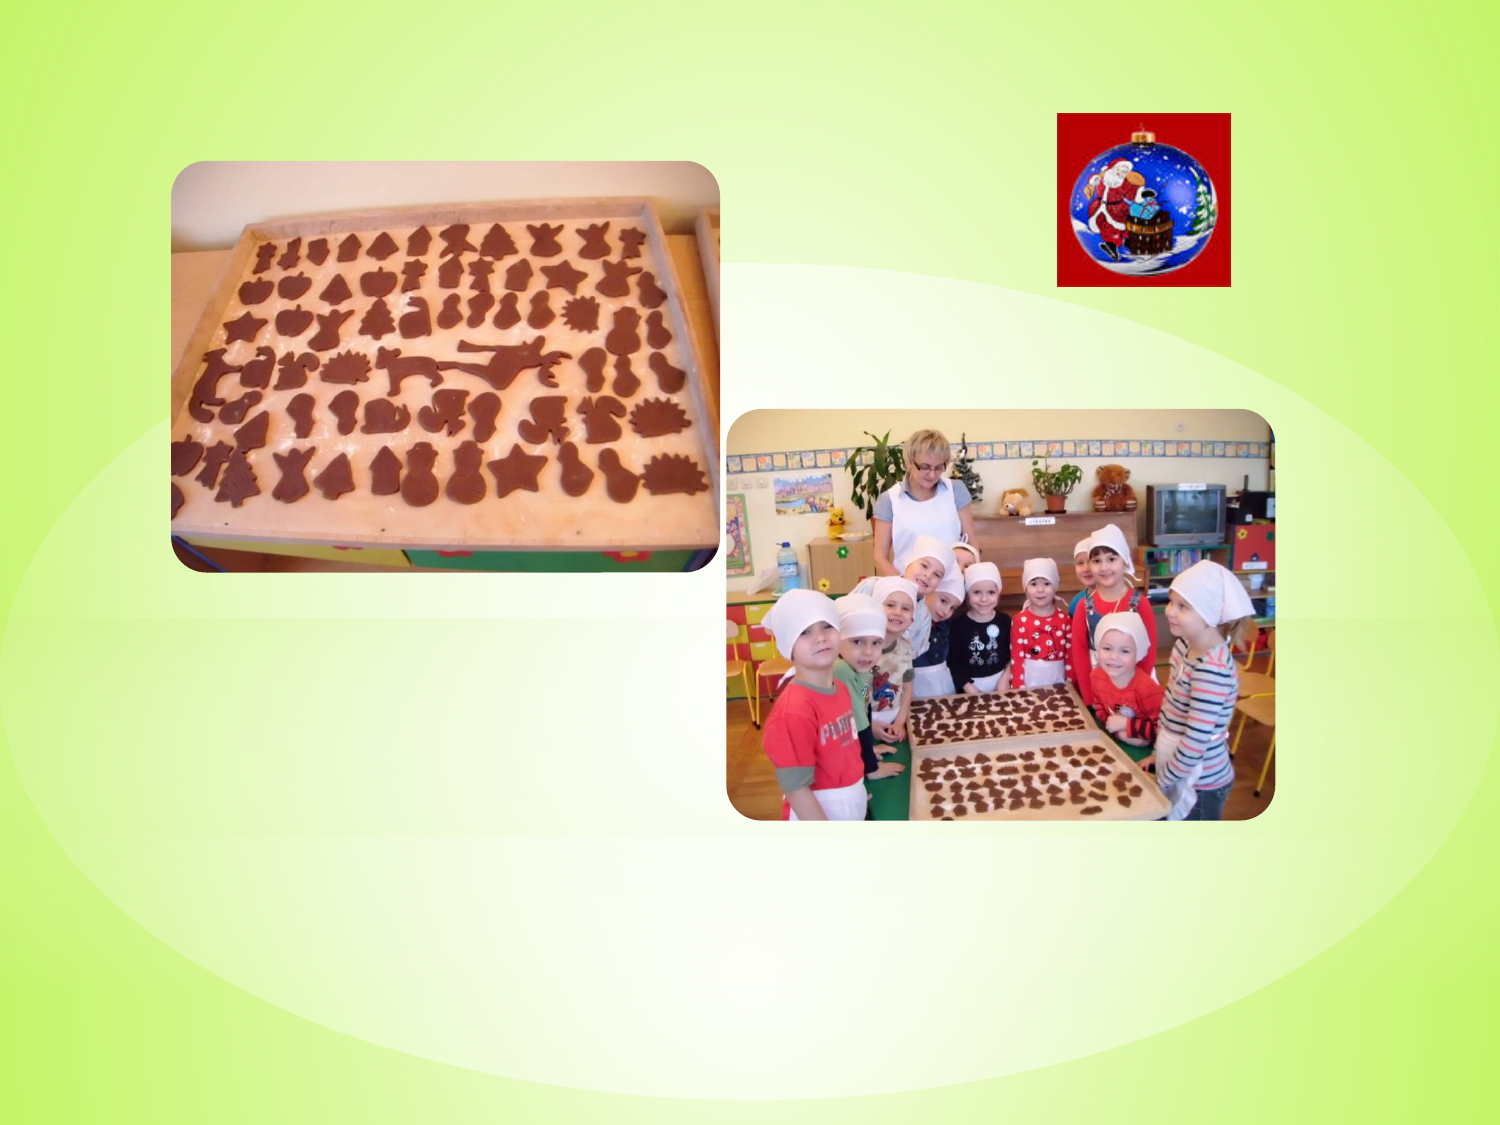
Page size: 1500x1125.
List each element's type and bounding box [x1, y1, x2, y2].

picture [1056, 113, 1231, 288]
list [170, 160, 721, 573]
list [726, 408, 1276, 821]
